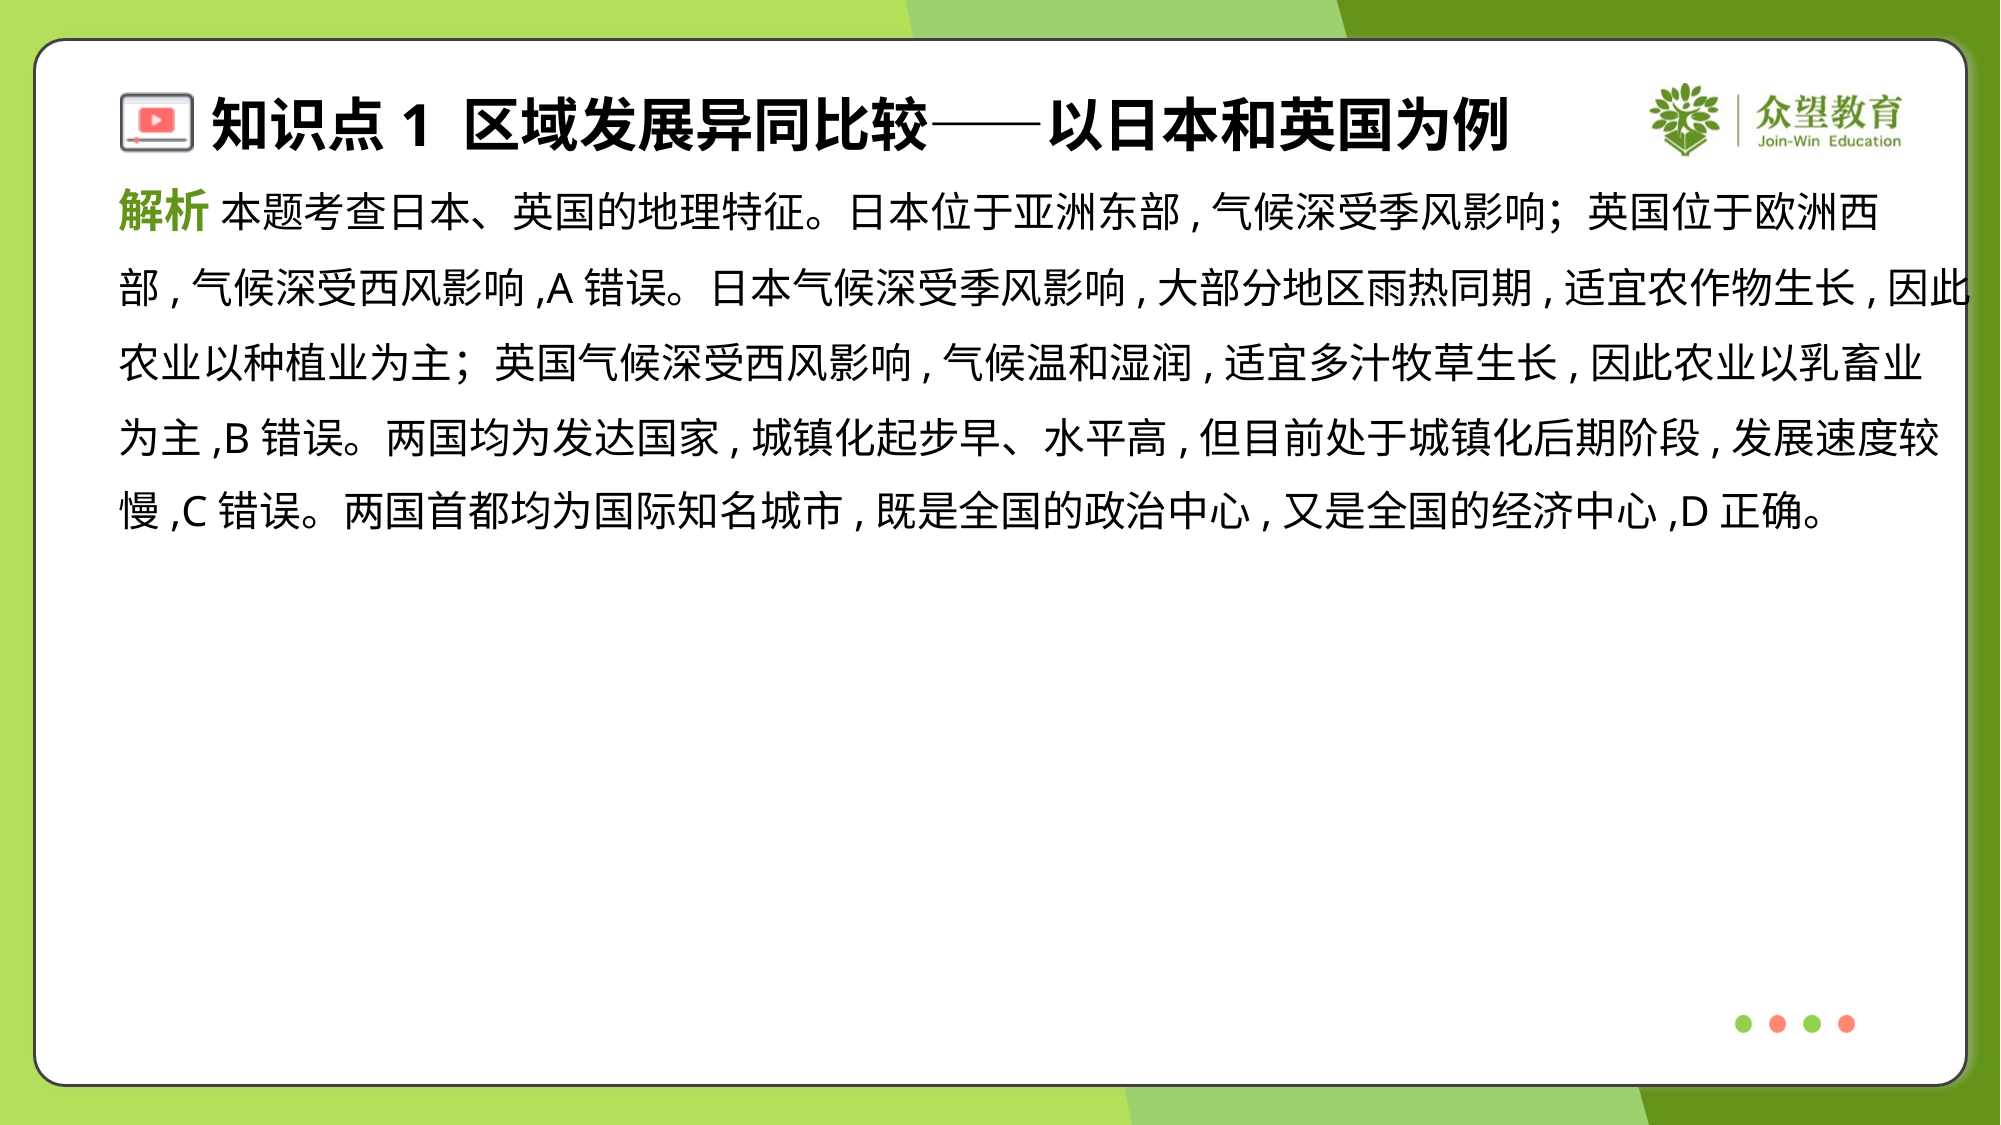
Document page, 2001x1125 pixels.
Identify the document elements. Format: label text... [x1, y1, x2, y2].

text_box 解析 本题考查日本、英国的地理特征。日本位于亚洲东部,气候深受季风影响；英国位于欧洲西 部,气候深受西风影响,A错误。日本气候深受季风影响,大部分地区雨热同期,适宜农作物生长,因此 农业以种植业为主；英国气候深受西风影响,气候温和湿润,适宜多汁牧草生长,因此农业以乳畜业 为主,B错误。两国均为发达国家,城镇化起步早、水平高,但目前处于城镇化后期阶段,发展速度较 慢,C错误。两国首都均为国际知名城市,既是全国的政治中心,又是全国的经济中心,D正确。 [118, 159, 1883, 527]
picture [0, 0, 2000, 1125]
